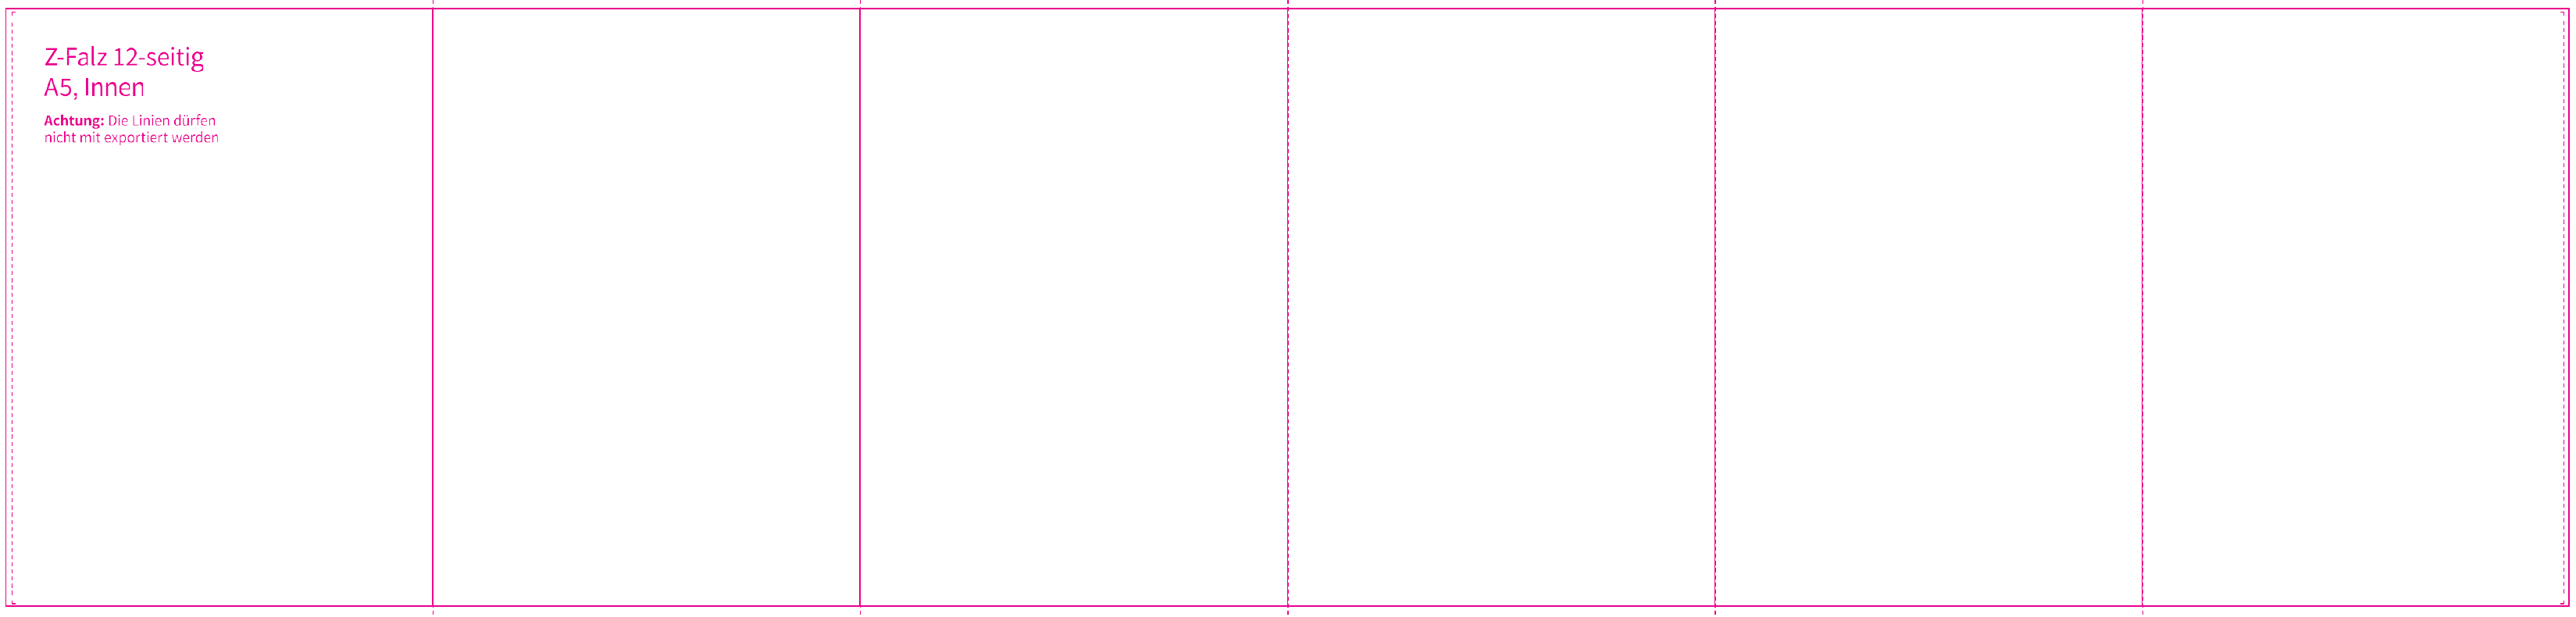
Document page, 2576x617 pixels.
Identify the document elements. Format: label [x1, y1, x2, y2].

table_header [861, 9, 1287, 605]
table_header [1288, 9, 1714, 605]
text_box [91, 82, 144, 96]
table_header [433, 9, 859, 605]
table_header [6, 9, 432, 605]
table_header [2143, 9, 2568, 605]
table_header [1716, 9, 2142, 605]
text_box [45, 46, 107, 66]
text_box [114, 47, 204, 72]
